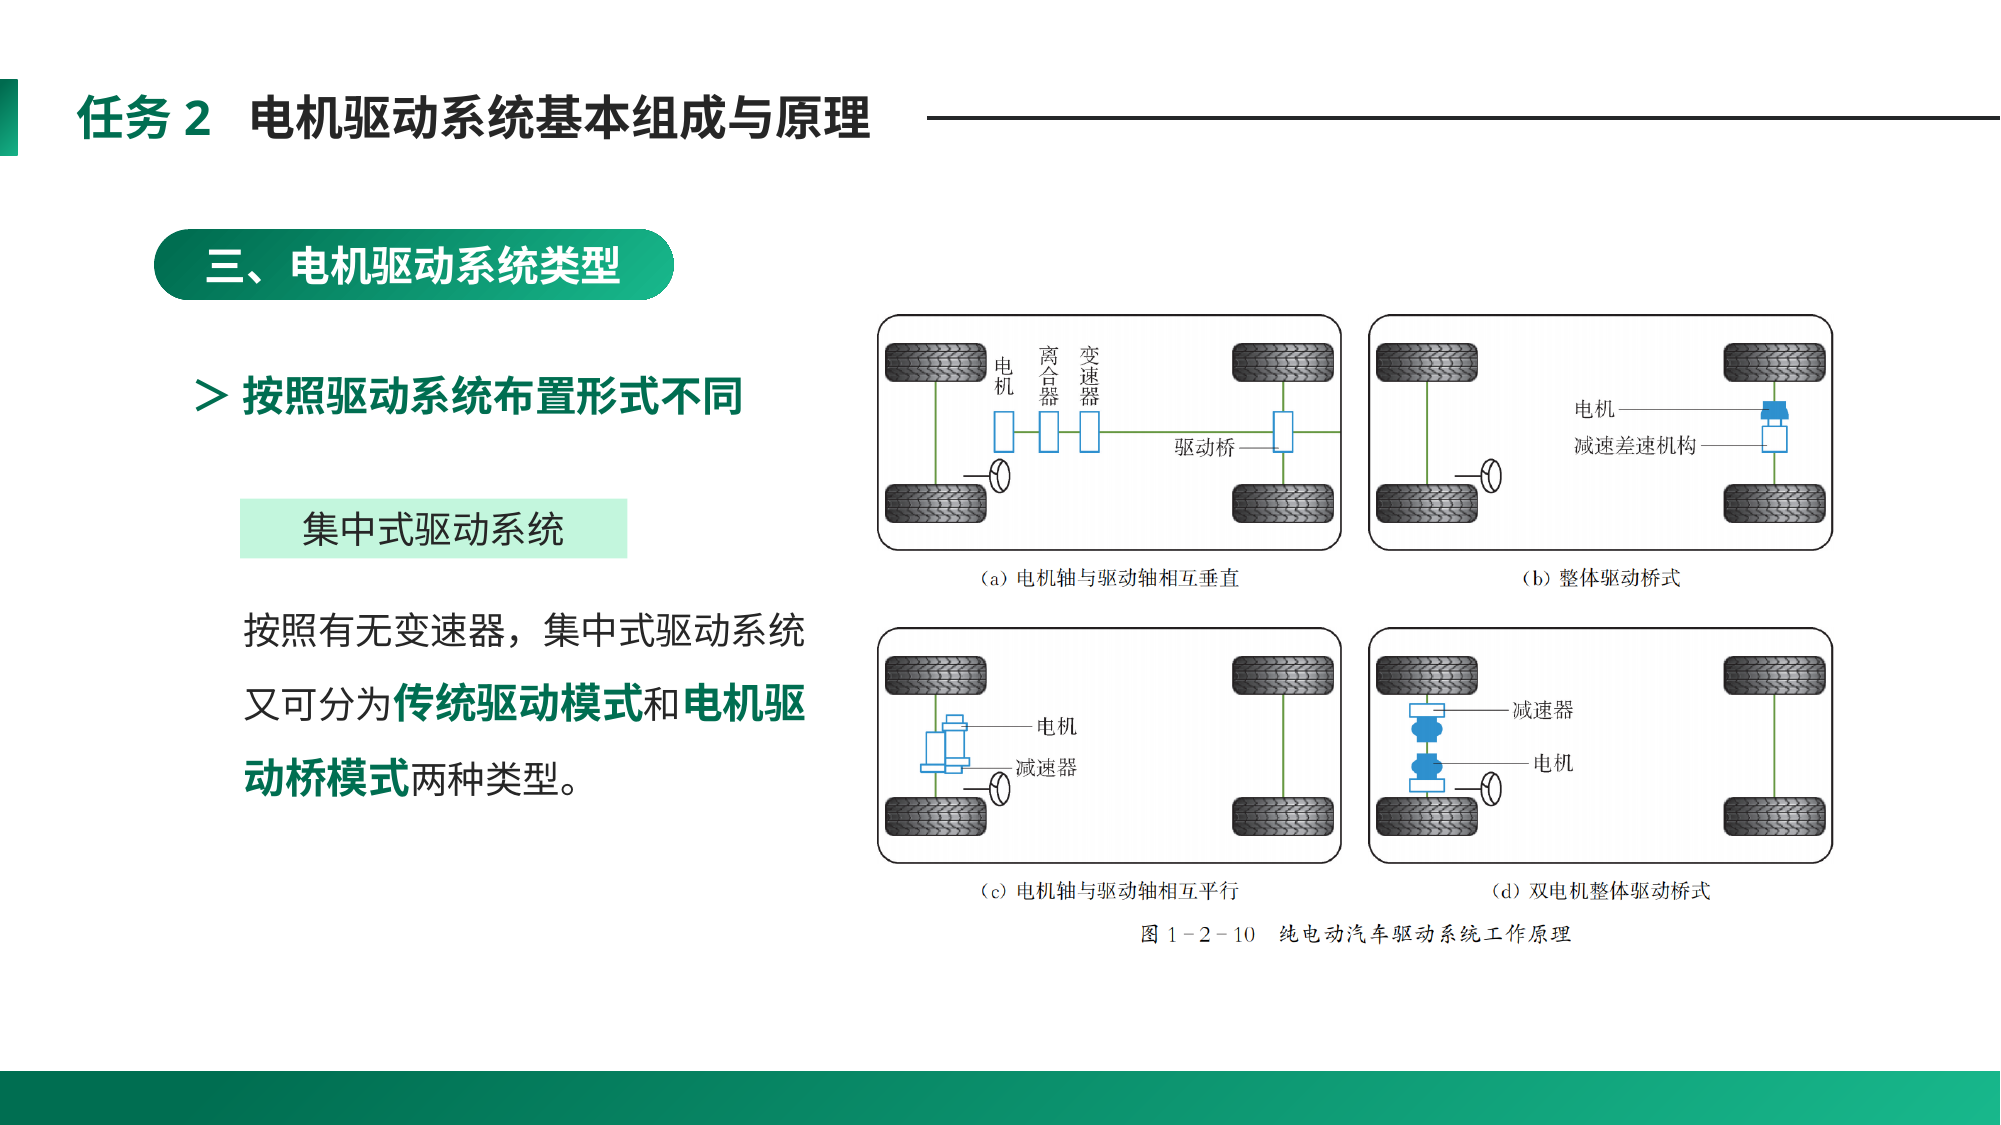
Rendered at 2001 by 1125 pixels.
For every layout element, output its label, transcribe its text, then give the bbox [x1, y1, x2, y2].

text_box 集中式驱动系统 [240, 498, 628, 559]
text_box 按照有无变速器，集中式驱动系统又可分为传统驱动模式和电机驱动桥模式两种类型。 [228, 576, 828, 810]
text_box 任务2 电机驱动系统基本组成与原理 [61, 80, 1111, 153]
picture [861, 299, 1848, 947]
text_box 三、电机驱动系统类型 [154, 229, 674, 300]
text_box ＞ 按照驱动系统布置形式不同 [176, 361, 861, 427]
